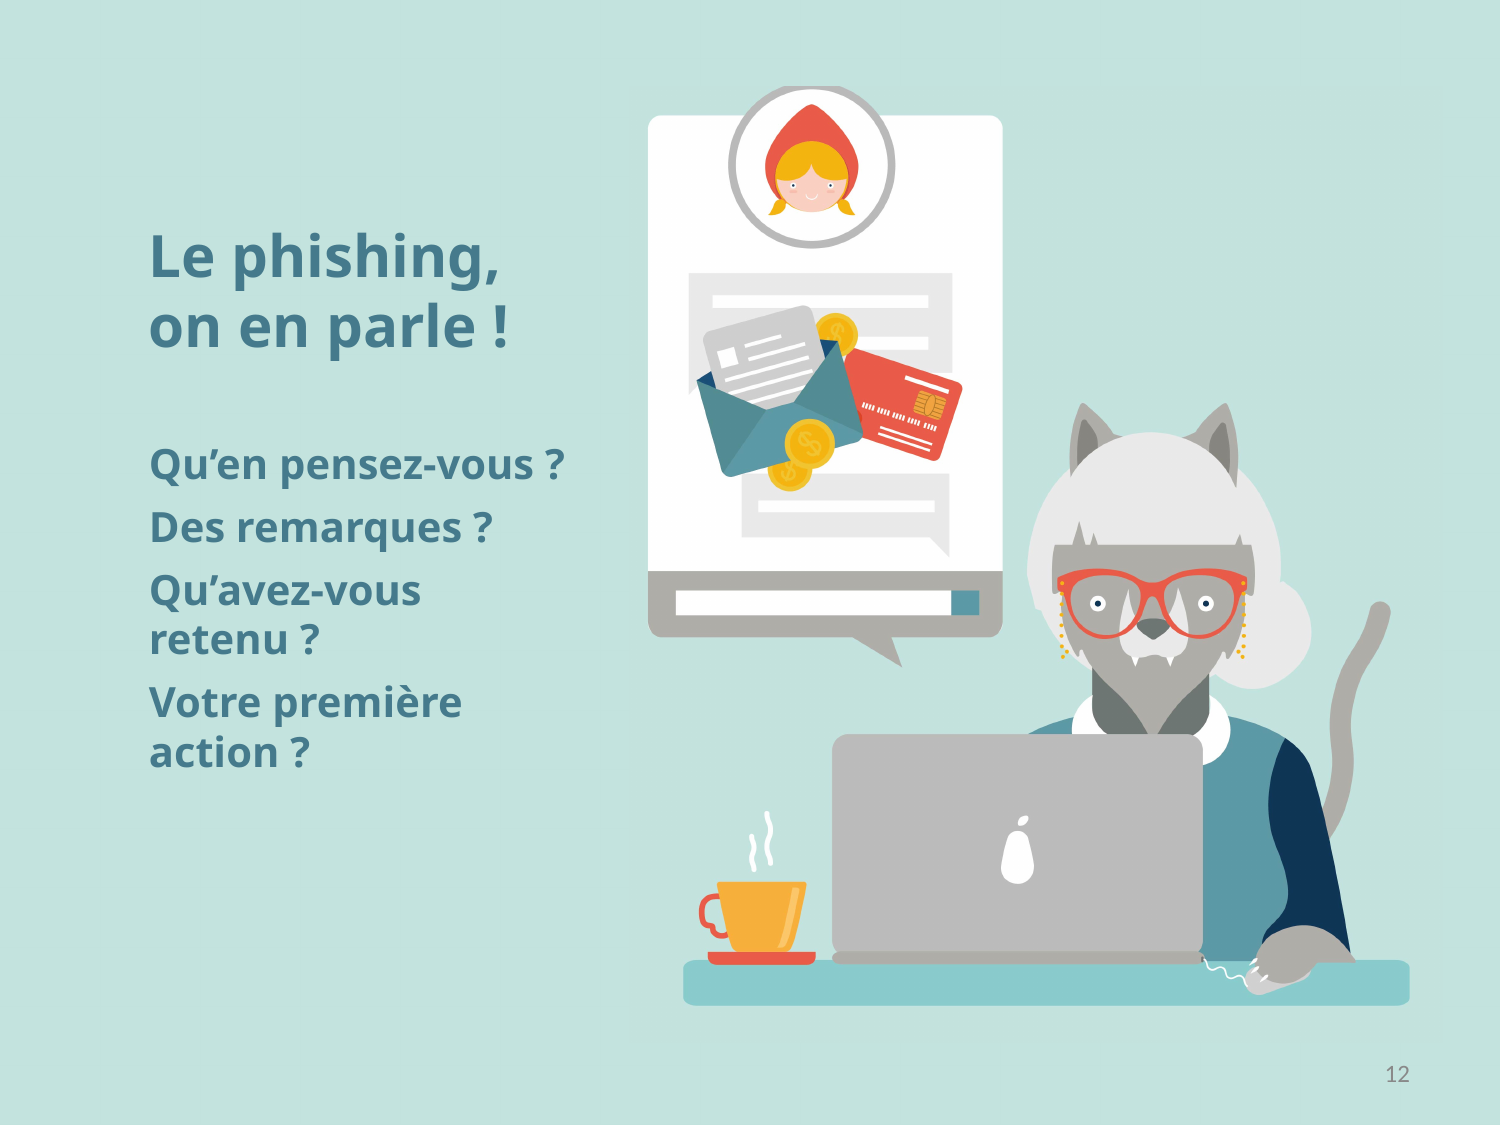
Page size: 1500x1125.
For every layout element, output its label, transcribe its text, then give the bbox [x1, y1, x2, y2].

picture [0, 0, 1500, 1125]
slide_number 12 [1074, 1052, 1425, 1103]
text_box Le phishing, on en parle ! [134, 211, 575, 367]
text_box Qu’en pensez-vous ? Des remarques ? Qu’avez-vous retenu ? Votre première action ? [134, 430, 598, 784]
